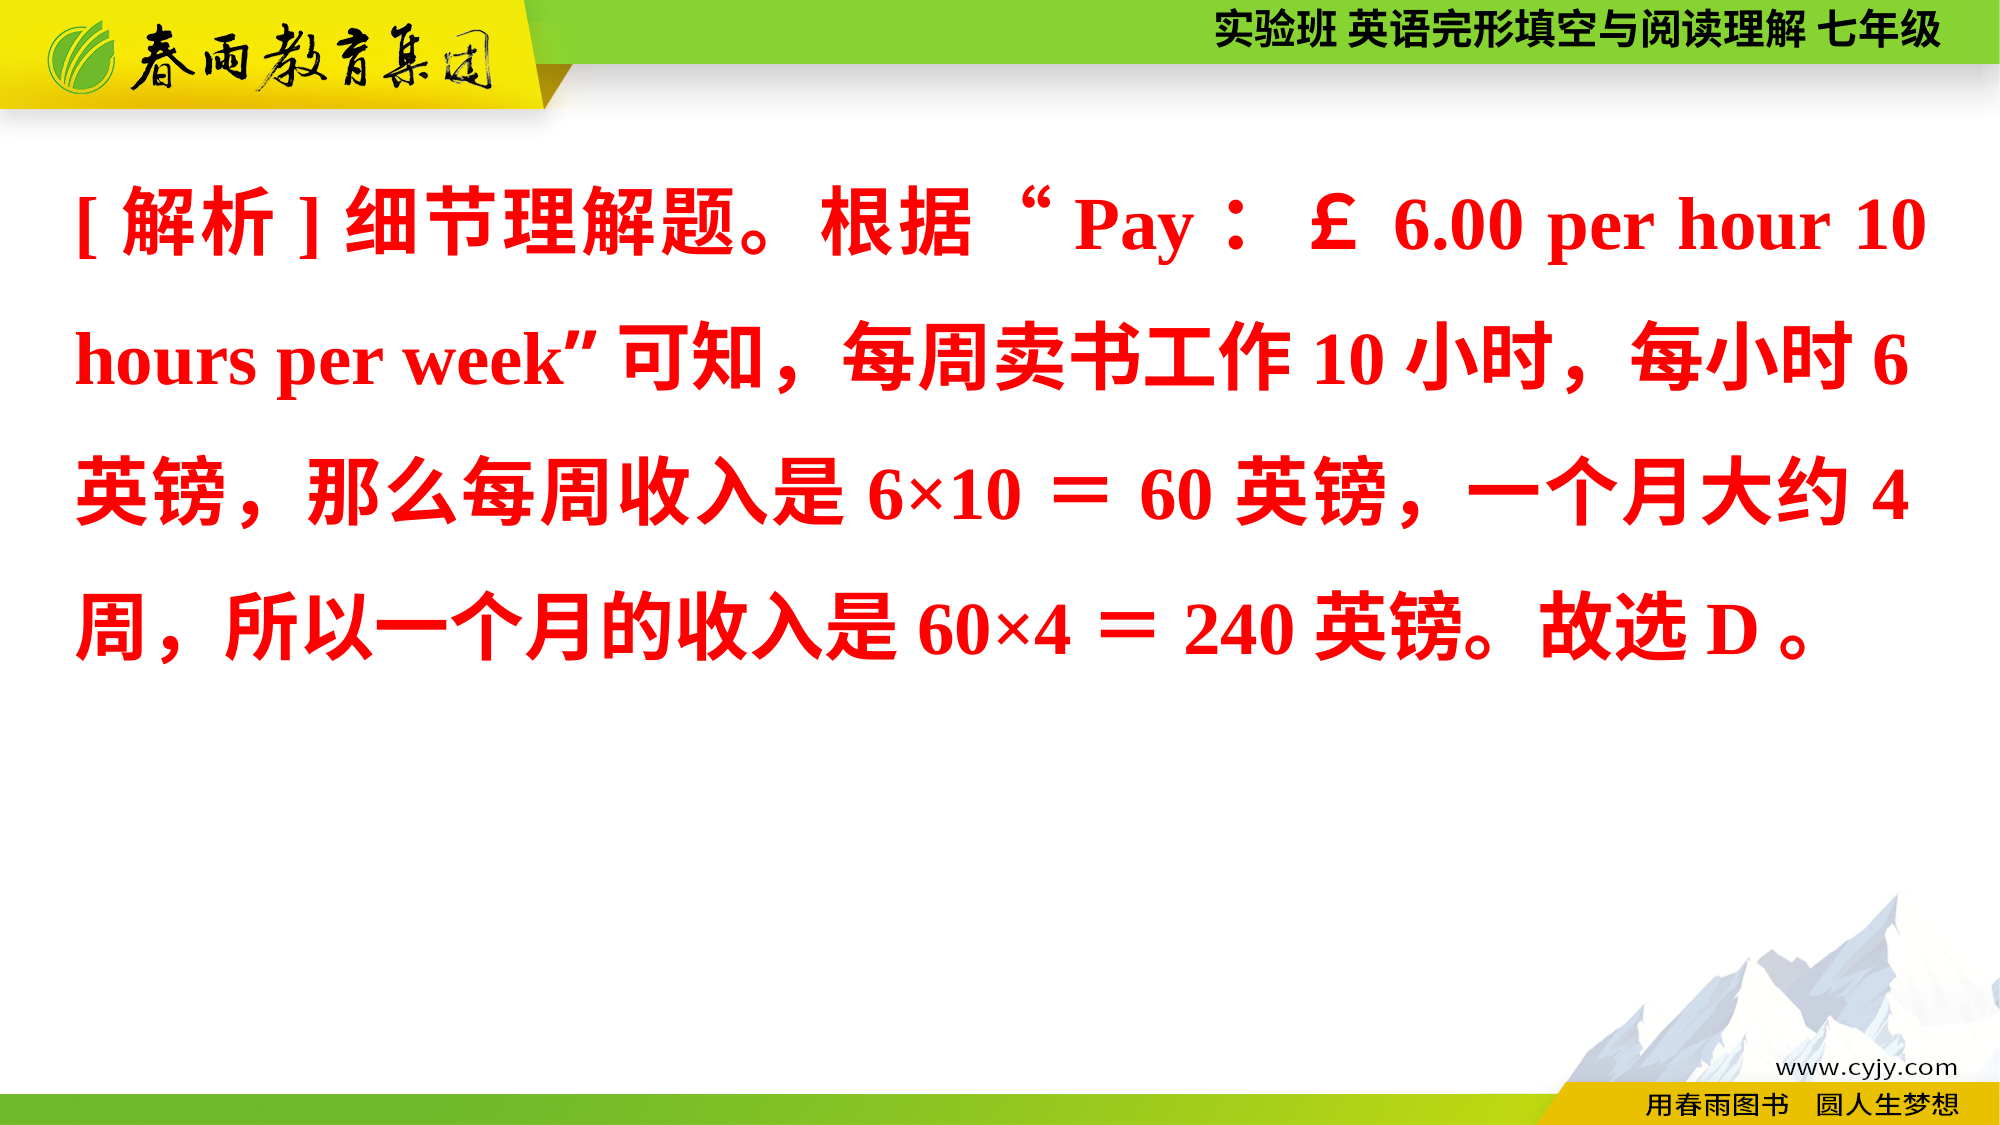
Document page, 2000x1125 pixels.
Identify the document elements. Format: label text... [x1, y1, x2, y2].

picture [0, 0, 2000, 1125]
list [解析]细节理解题。根据“Pay：￡6.00 per hour 10 hours per week”可知，每周卖书工作10小时，每小时6英镑，那么每周收入是6×10＝60英镑，一个月大约4周，所以一个月的收入是60×4＝240英镑。故选D。 [59, 122, 1944, 666]
